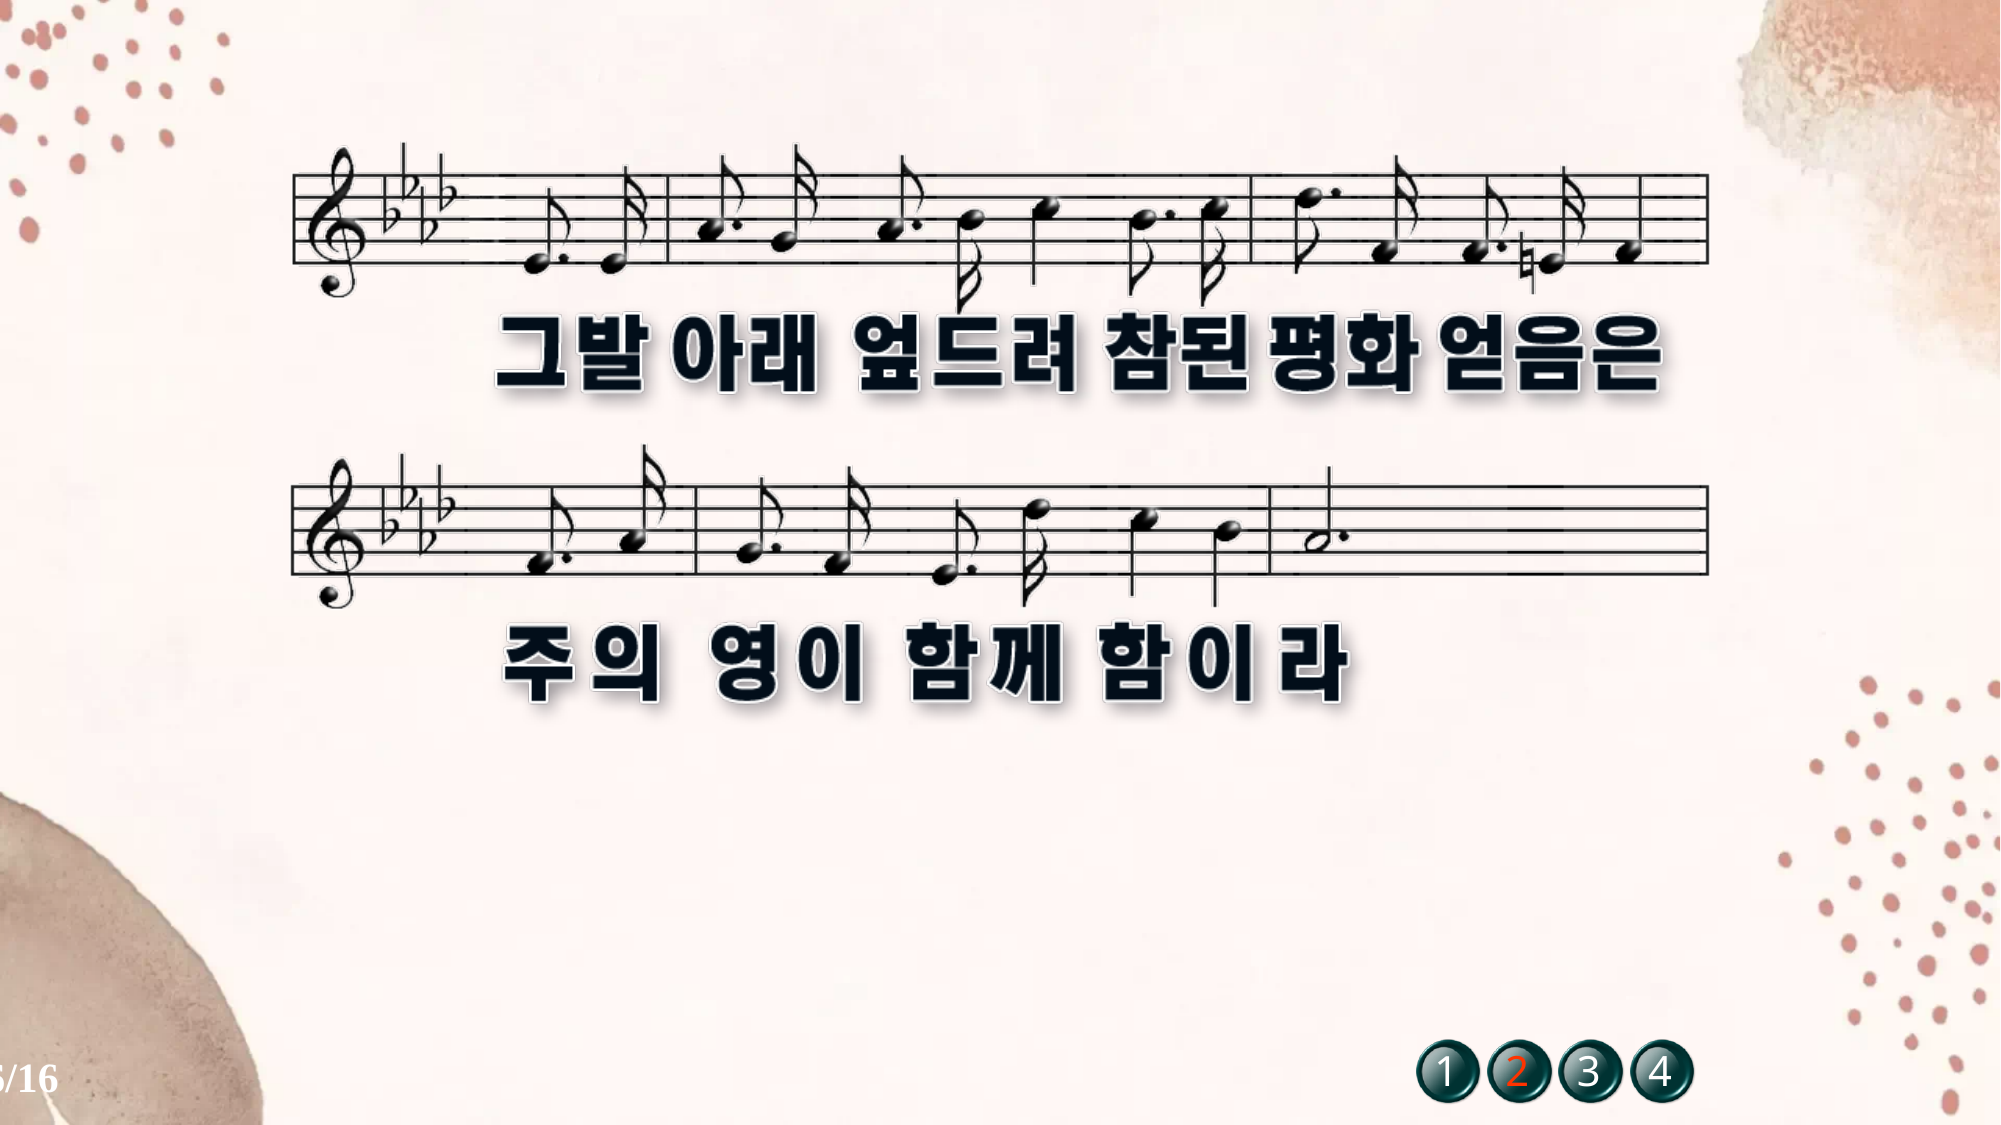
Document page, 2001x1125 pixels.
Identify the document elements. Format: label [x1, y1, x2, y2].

text_box [1484, 1035, 1555, 1106]
picture [0, 0, 2001, 1125]
text_box [1555, 1035, 1626, 1106]
text_box [1627, 1035, 1697, 1106]
text_box [1413, 1035, 1484, 1106]
